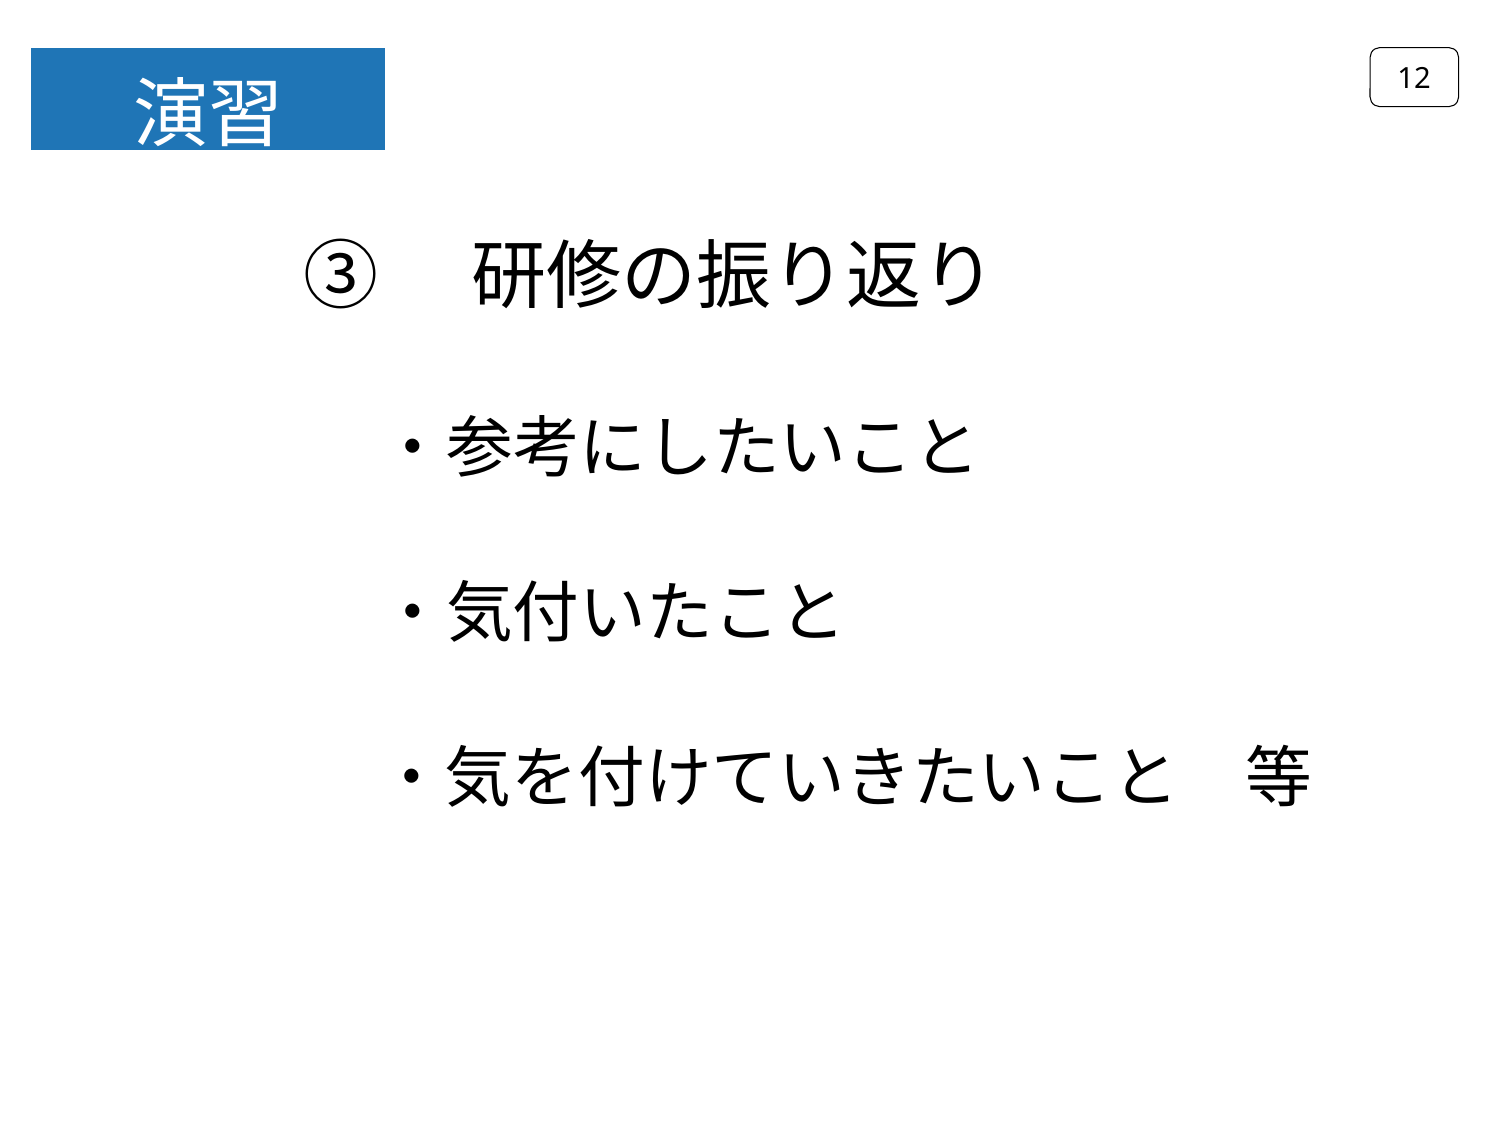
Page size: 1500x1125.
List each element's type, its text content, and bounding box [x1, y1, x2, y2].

text_box 12 [1368, 46, 1460, 108]
text_box ・気付いたこと [364, 561, 952, 657]
text_box ③ 研修の振り返り [289, 219, 1091, 325]
text_box 演習 [31, 48, 385, 150]
text_box ・参考にしたいこと [364, 397, 1137, 493]
text_box ・気を付けていきたいこと 等 [363, 727, 1329, 903]
